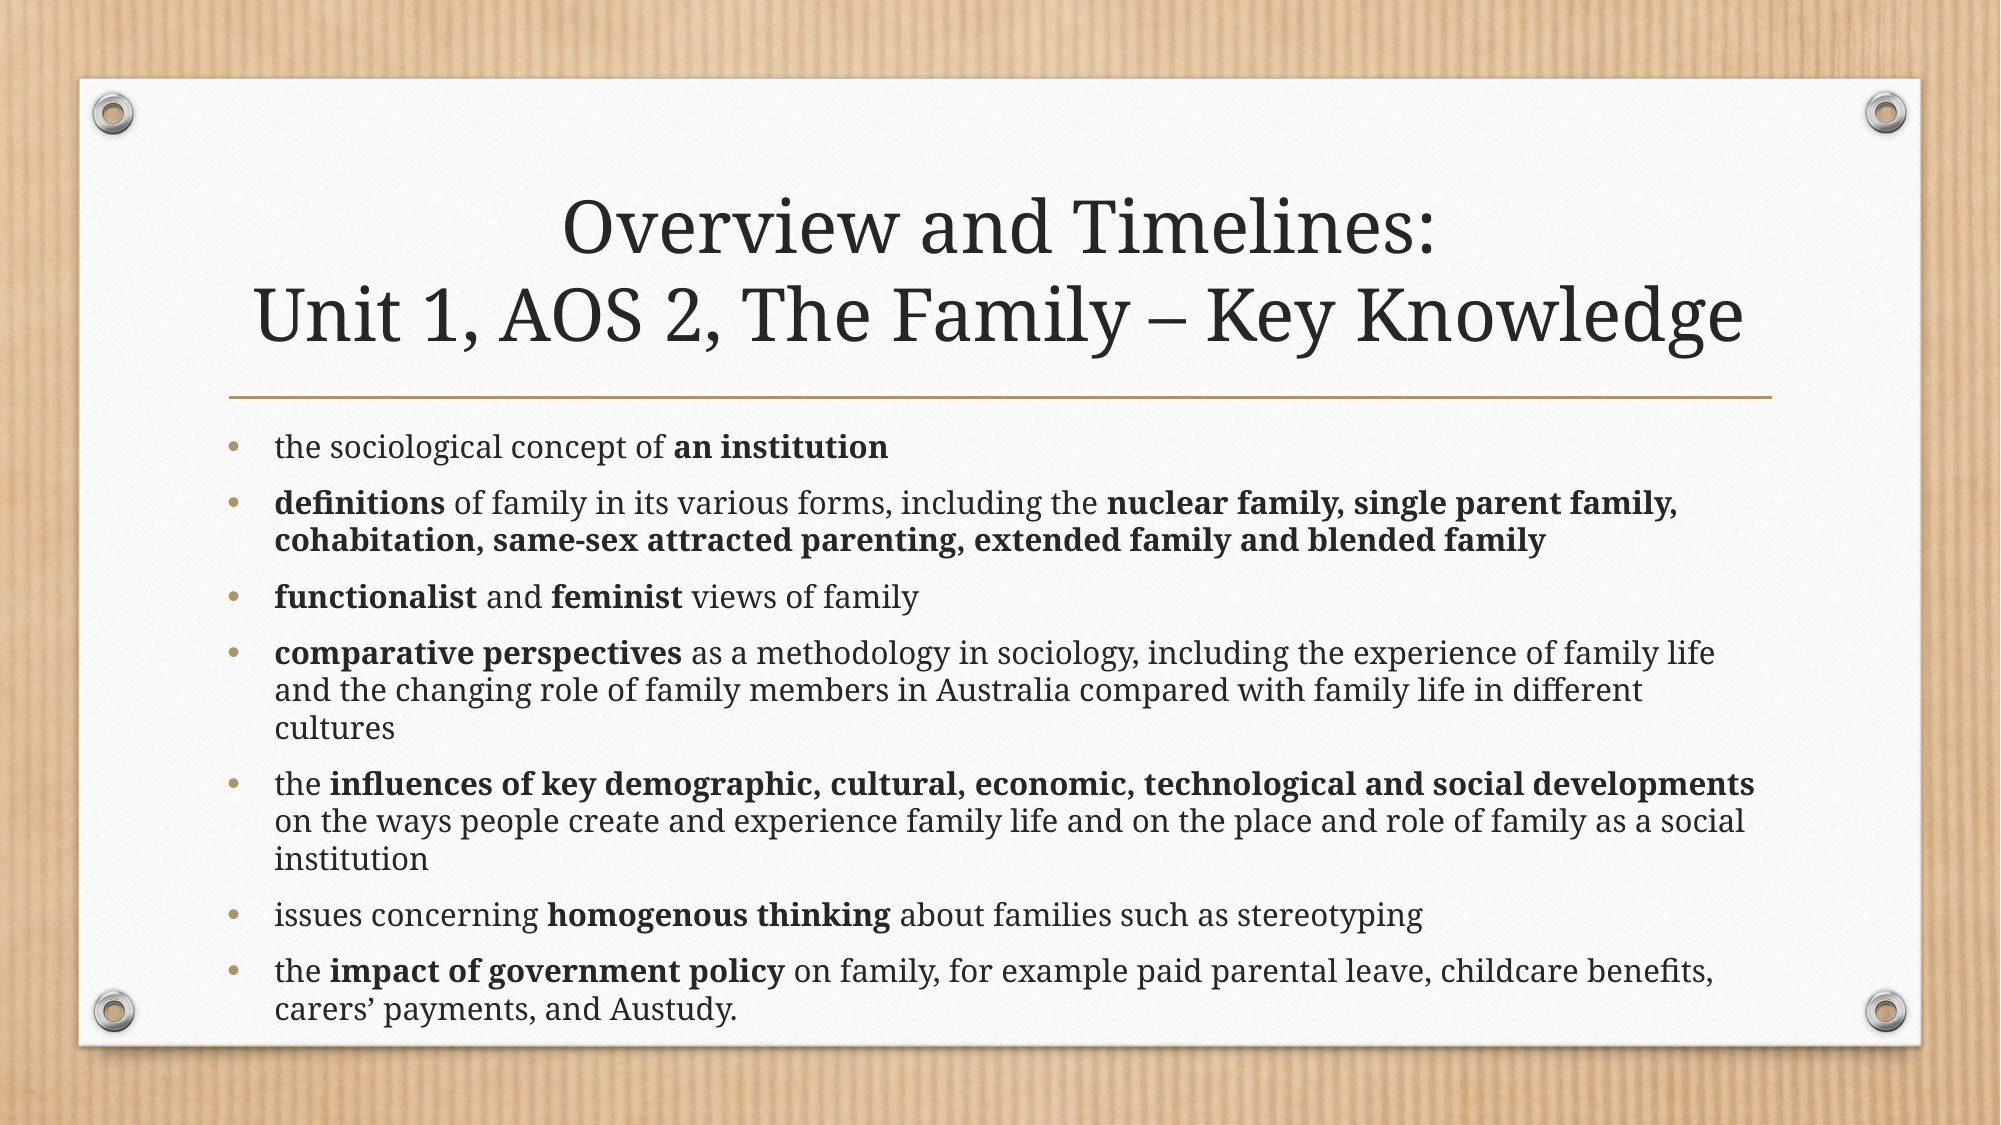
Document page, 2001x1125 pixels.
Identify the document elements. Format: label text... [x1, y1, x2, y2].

title Overview and Timelines: Unit 1, AOS 2, The Family – Key Knowledge [212, 161, 1788, 375]
picture [0, 0, 2001, 1125]
list the sociological concept of an institution definitions of family in its various forms, including the nuclear family, single parent family, cohabitation, same-sex attracted parenting, extended family and blended family functionalist and feminist views of family comparative perspectives as a methodology in sociology, including the experience of family life and the changing role of family members in Australia compared with family life in different cultures the influences of key demographic, cultural, economic, technological and social developments on the ways people create and experience family life and on the place and role of family as a social institution issues concerning homogenous thinking about families such as stereotyping the impact of government policy on family, for example paid parental leave, childcare benefits, carers’ payments, and Austudy. [212, 419, 1788, 964]
